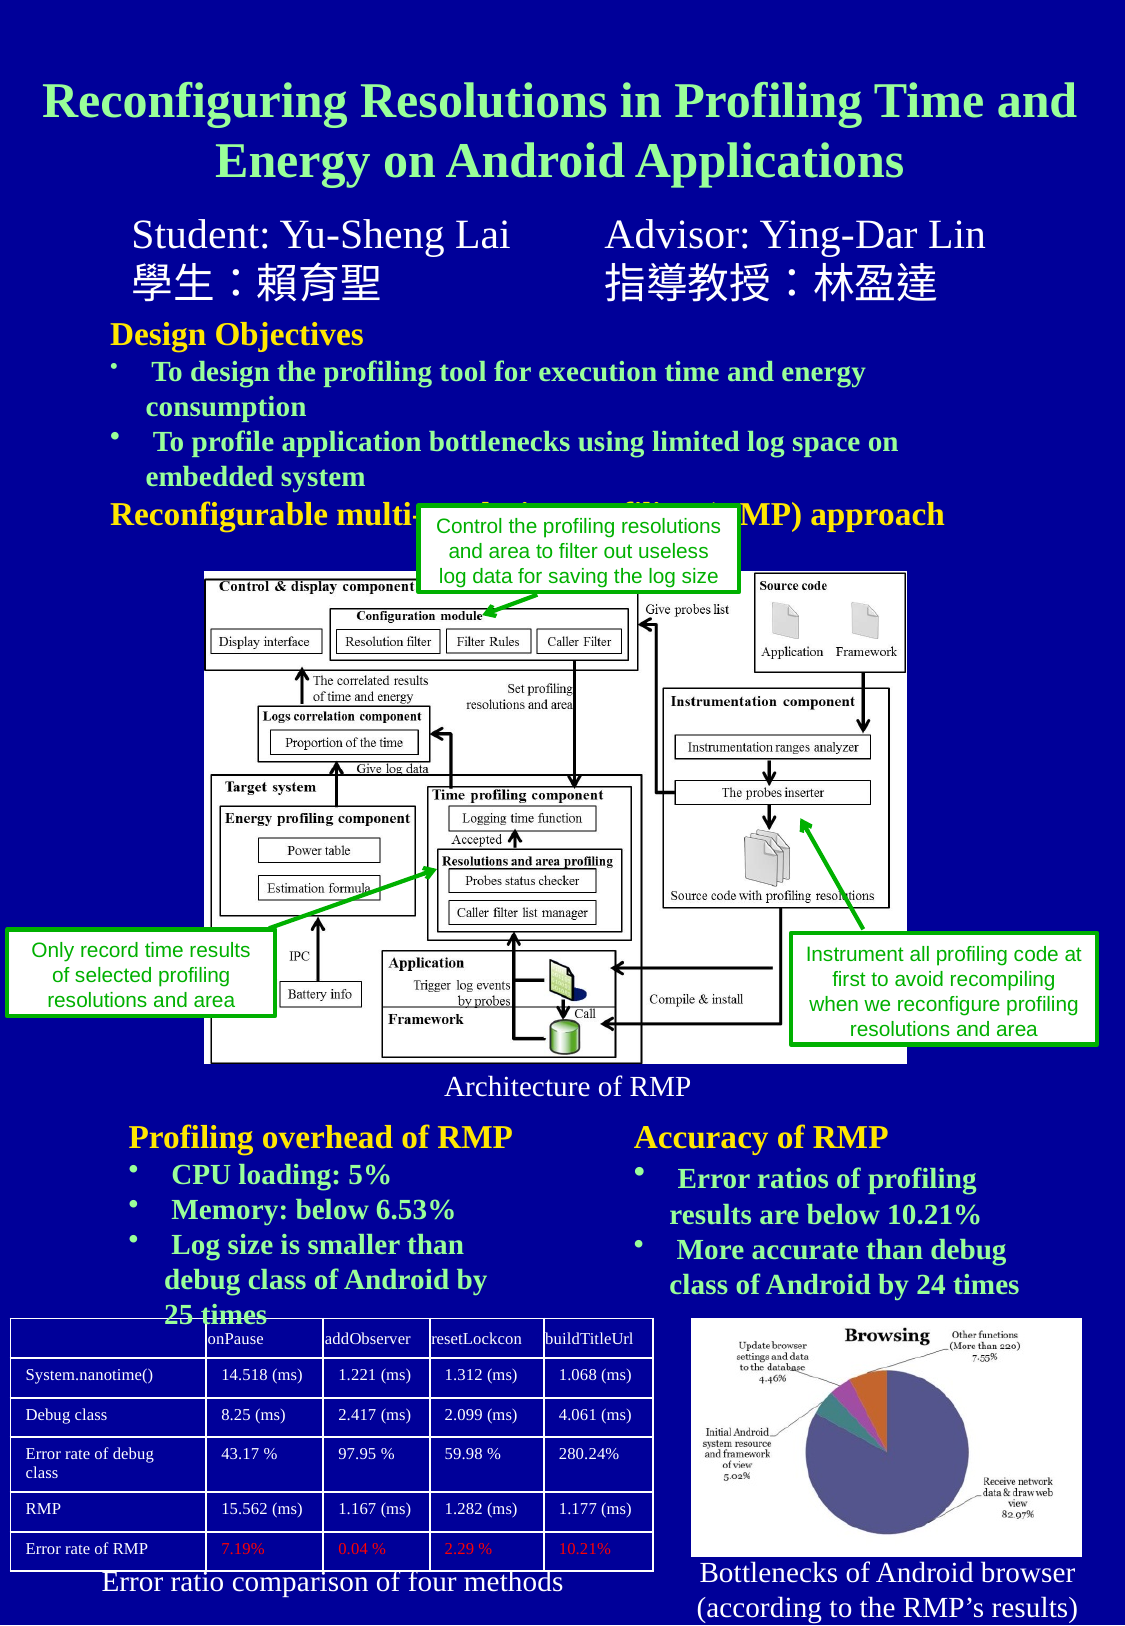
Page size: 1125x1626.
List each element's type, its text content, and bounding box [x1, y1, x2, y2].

text_box Reconfiguring Resolutions in Profiling Time and Energy on Android Applications [7, 60, 1113, 196]
text_box Control the profiling resolutions and area to filter out useless log data for saving the log size [416, 503, 741, 569]
text_box Profiling overhead of RMP CPU loading: 5% Memory: below 6.53% Log size is smaller than debug class of Android by 25 times [113, 1108, 538, 1373]
text_box Error ratio comparison of four methods [86, 1572, 579, 1605]
table_cell System.nanotime() [11, 1359, 205, 1397]
table_cell 280.24% [545, 1438, 652, 1491]
table_cell 2.417 (ms) [324, 1399, 429, 1436]
table_cell 97.95 % [324, 1438, 429, 1491]
table_cell 1.282 (ms) [431, 1493, 543, 1531]
table_cell 10.21% [545, 1533, 652, 1570]
text_box Architecture of RMP [427, 1071, 708, 1111]
table_header [11, 1319, 113, 1357]
table_cell RMP [11, 1493, 205, 1531]
picture [204, 570, 907, 1064]
table_cell 4.061 (ms) [545, 1399, 652, 1436]
text_box Only record time results of selected profiling resolutions and area [5, 927, 199, 1018]
table_cell 7.19% [207, 1533, 322, 1570]
table_cell 1.221 (ms) [324, 1373, 429, 1397]
table_cell 2.29 % [431, 1533, 543, 1570]
table_header buildTitleUrl [545, 1319, 652, 1357]
text_box Bottlenecks of Android browser (according to the RMP’s results) [679, 1545, 1096, 1625]
table_cell 1.177 (ms) [545, 1493, 652, 1531]
text_box Accuracy of RMP Error ratios of profiling results are below 10.21% More accurate than debug class of Android by 24 times [619, 1108, 1043, 1343]
text_box Instrument all profiling code at first to avoid recompiling when we reconfigure profiling resolutions and area [911, 931, 1099, 1047]
table_cell 1.312 (ms) [431, 1359, 543, 1397]
table_cell 1.167 (ms) [324, 1493, 429, 1531]
text_box Student: Yu-Sheng Lai 學生：賴育聖 [116, 199, 546, 304]
table_cell 0.04 % [324, 1533, 429, 1570]
table_cell Error rate of RMP [11, 1533, 205, 1570]
table_cell 59.98 % [431, 1438, 543, 1491]
table_cell 43.17 % [207, 1438, 322, 1491]
table_cell 14.518 (ms) [207, 1373, 322, 1397]
table_cell 15.562 (ms) [207, 1493, 322, 1531]
table_cell 8.25 (ms) [207, 1399, 322, 1436]
table_cell Error rate of debug class [11, 1438, 205, 1491]
table_cell 1.068 (ms) [545, 1359, 652, 1397]
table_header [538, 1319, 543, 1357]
text_box Design Objectives To design the profiling tool for execution time and energy consumption To profile application bottlenecks using limited log space on embedded system Reconfigurable multi-resolution profiling (RMP) approach [95, 304, 1030, 539]
table_cell 2.099 (ms) [431, 1399, 543, 1436]
picture [691, 1318, 1082, 1557]
text_box Advisor: Ying-Dar Lin 指導教授：林盈達 [589, 199, 1017, 304]
table_cell Debug class [11, 1399, 205, 1436]
